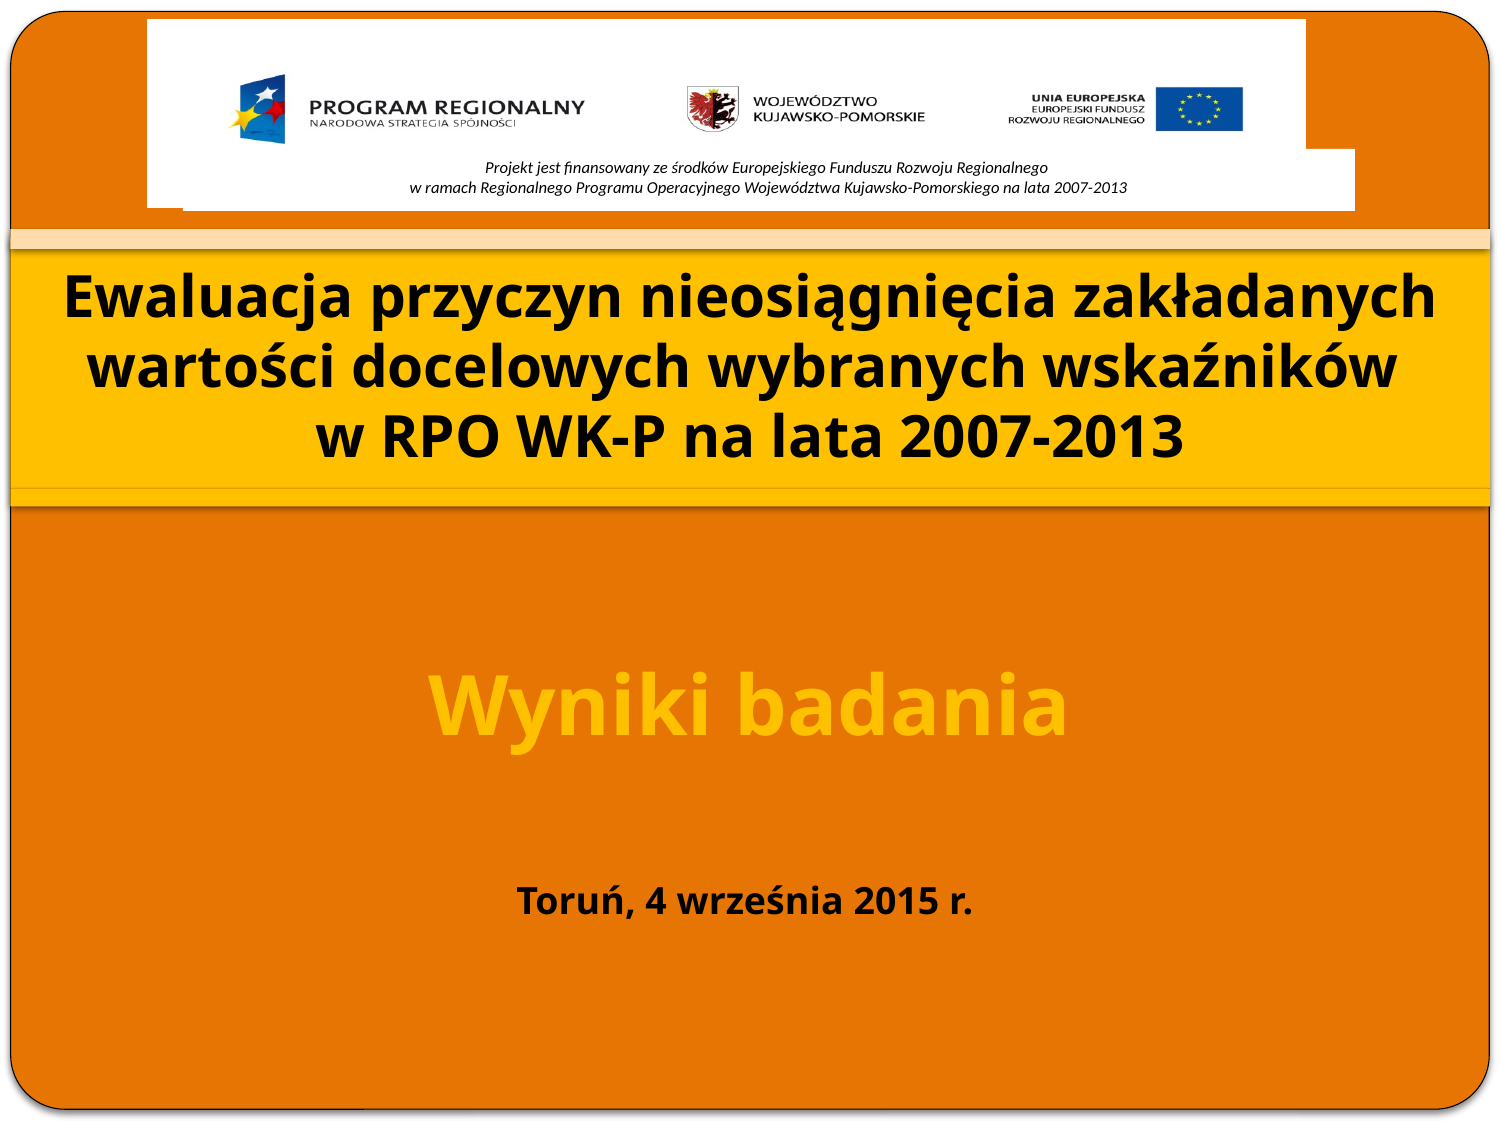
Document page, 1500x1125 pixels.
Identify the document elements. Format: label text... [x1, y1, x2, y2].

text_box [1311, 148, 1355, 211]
title Ewaluacja przyczyn nieosiągnięcia zakładanych wartości docelowych wybranych wskaźników w RPO WK-P na lata 2007-2013 [0, 247, 1500, 489]
subtitle Wyniki badania Toruń, 4 września 2015 r. [0, 645, 1500, 823]
picture [147, 18, 1306, 209]
